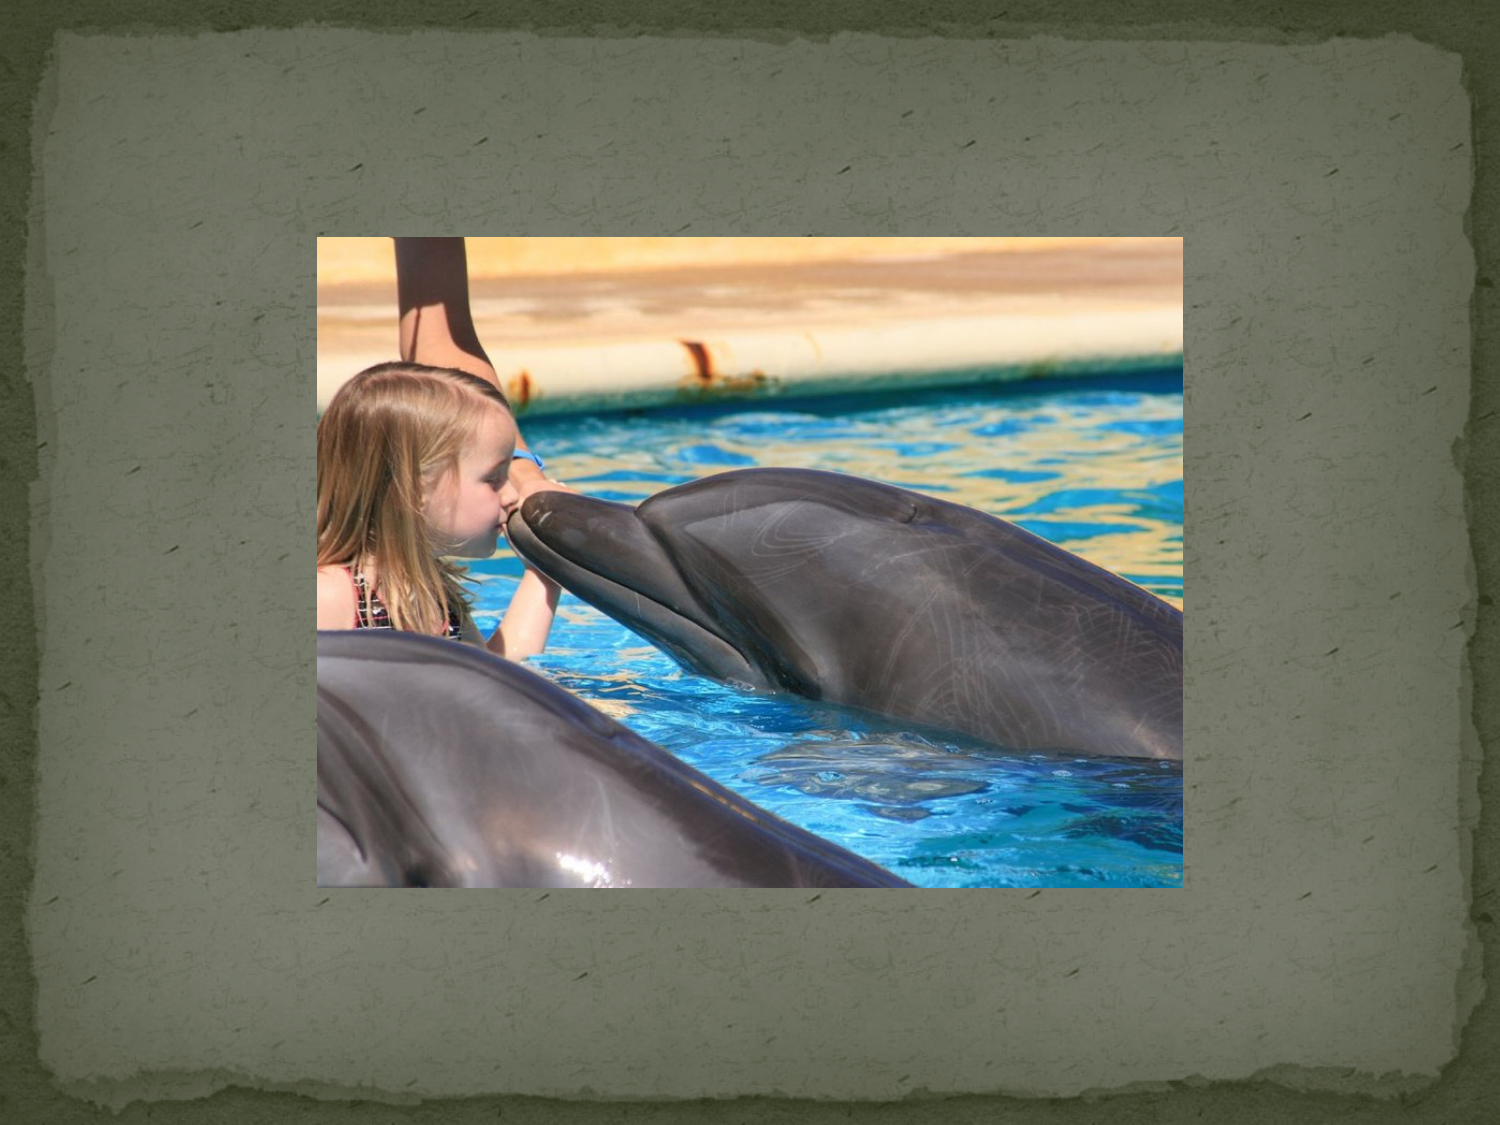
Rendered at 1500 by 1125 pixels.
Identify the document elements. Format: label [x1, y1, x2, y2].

picture [317, 237, 1183, 888]
